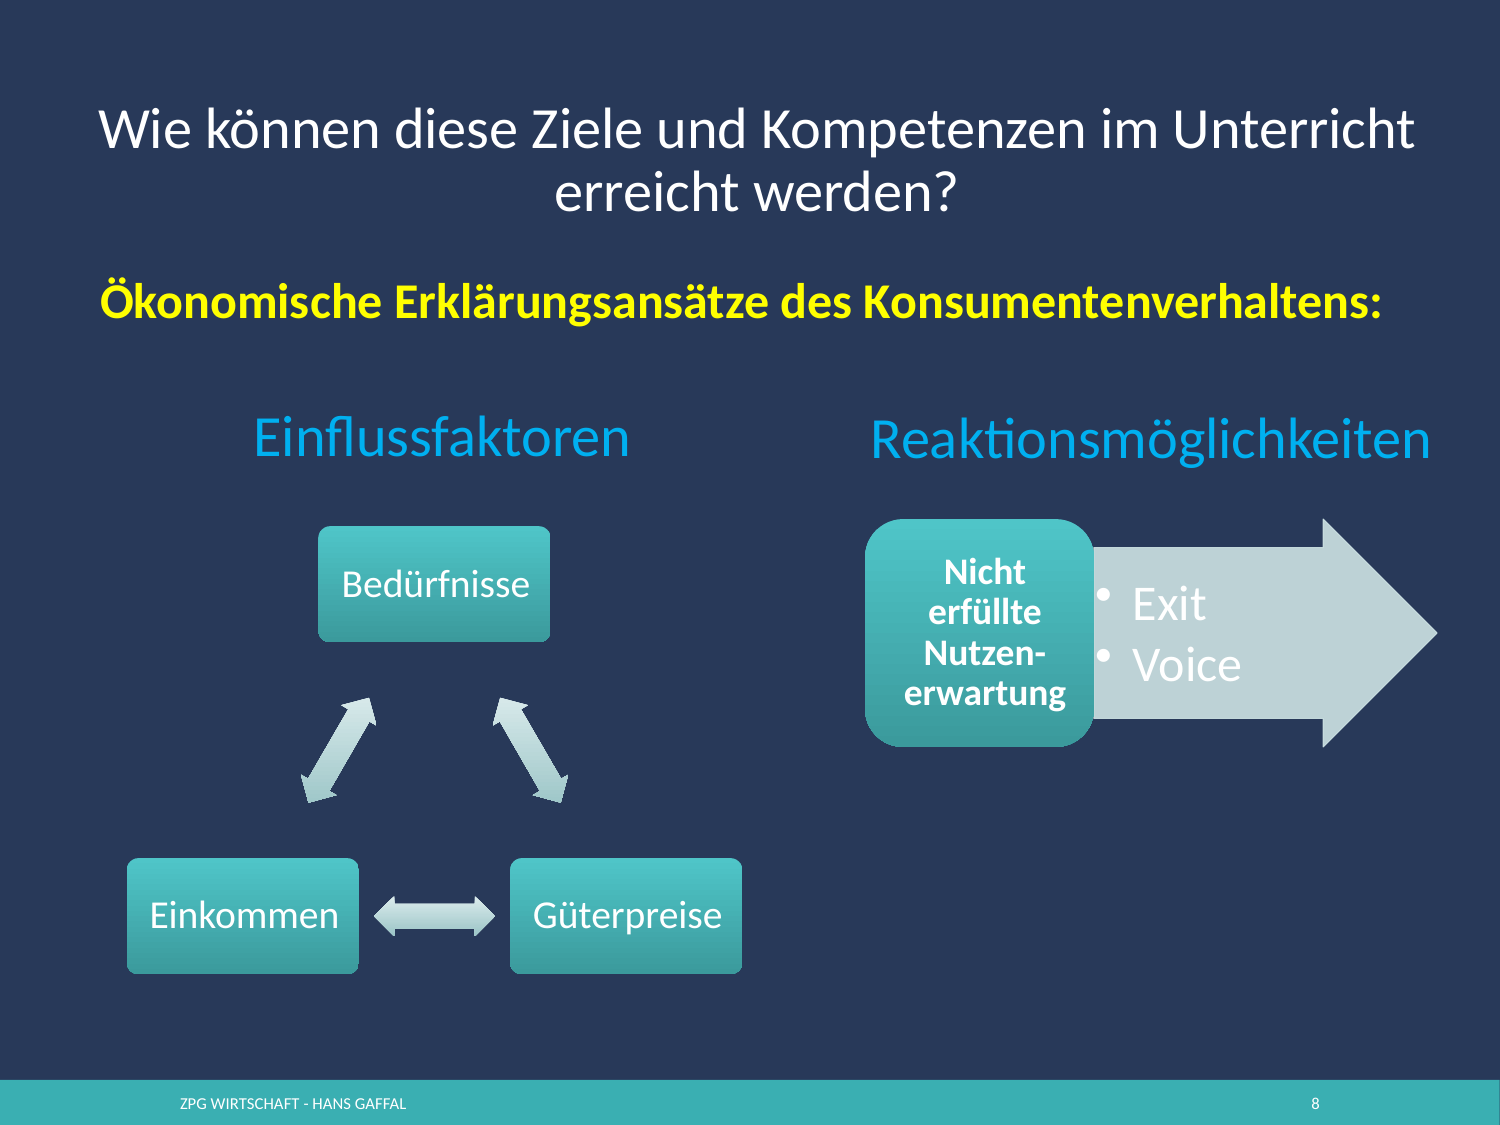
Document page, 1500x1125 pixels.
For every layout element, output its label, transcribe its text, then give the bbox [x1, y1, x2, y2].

title Wie können diese Ziele und Kompetenzen im Unterricht erreicht werden? [77, 29, 1438, 232]
list Ökonomische Erklärungsansätze des Konsumentenverhaltens: [77, 267, 1459, 345]
text_box Einflussfaktoren [215, 390, 670, 476]
footer ZPG Wirtschaft - Hans Gaffal [165, 1083, 1046, 1122]
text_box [3, 525, 866, 975]
text_box Reaktionsmöglichkeiten [845, 392, 1459, 478]
slide_number 8 [1256, 1083, 1336, 1122]
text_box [865, 519, 1438, 747]
